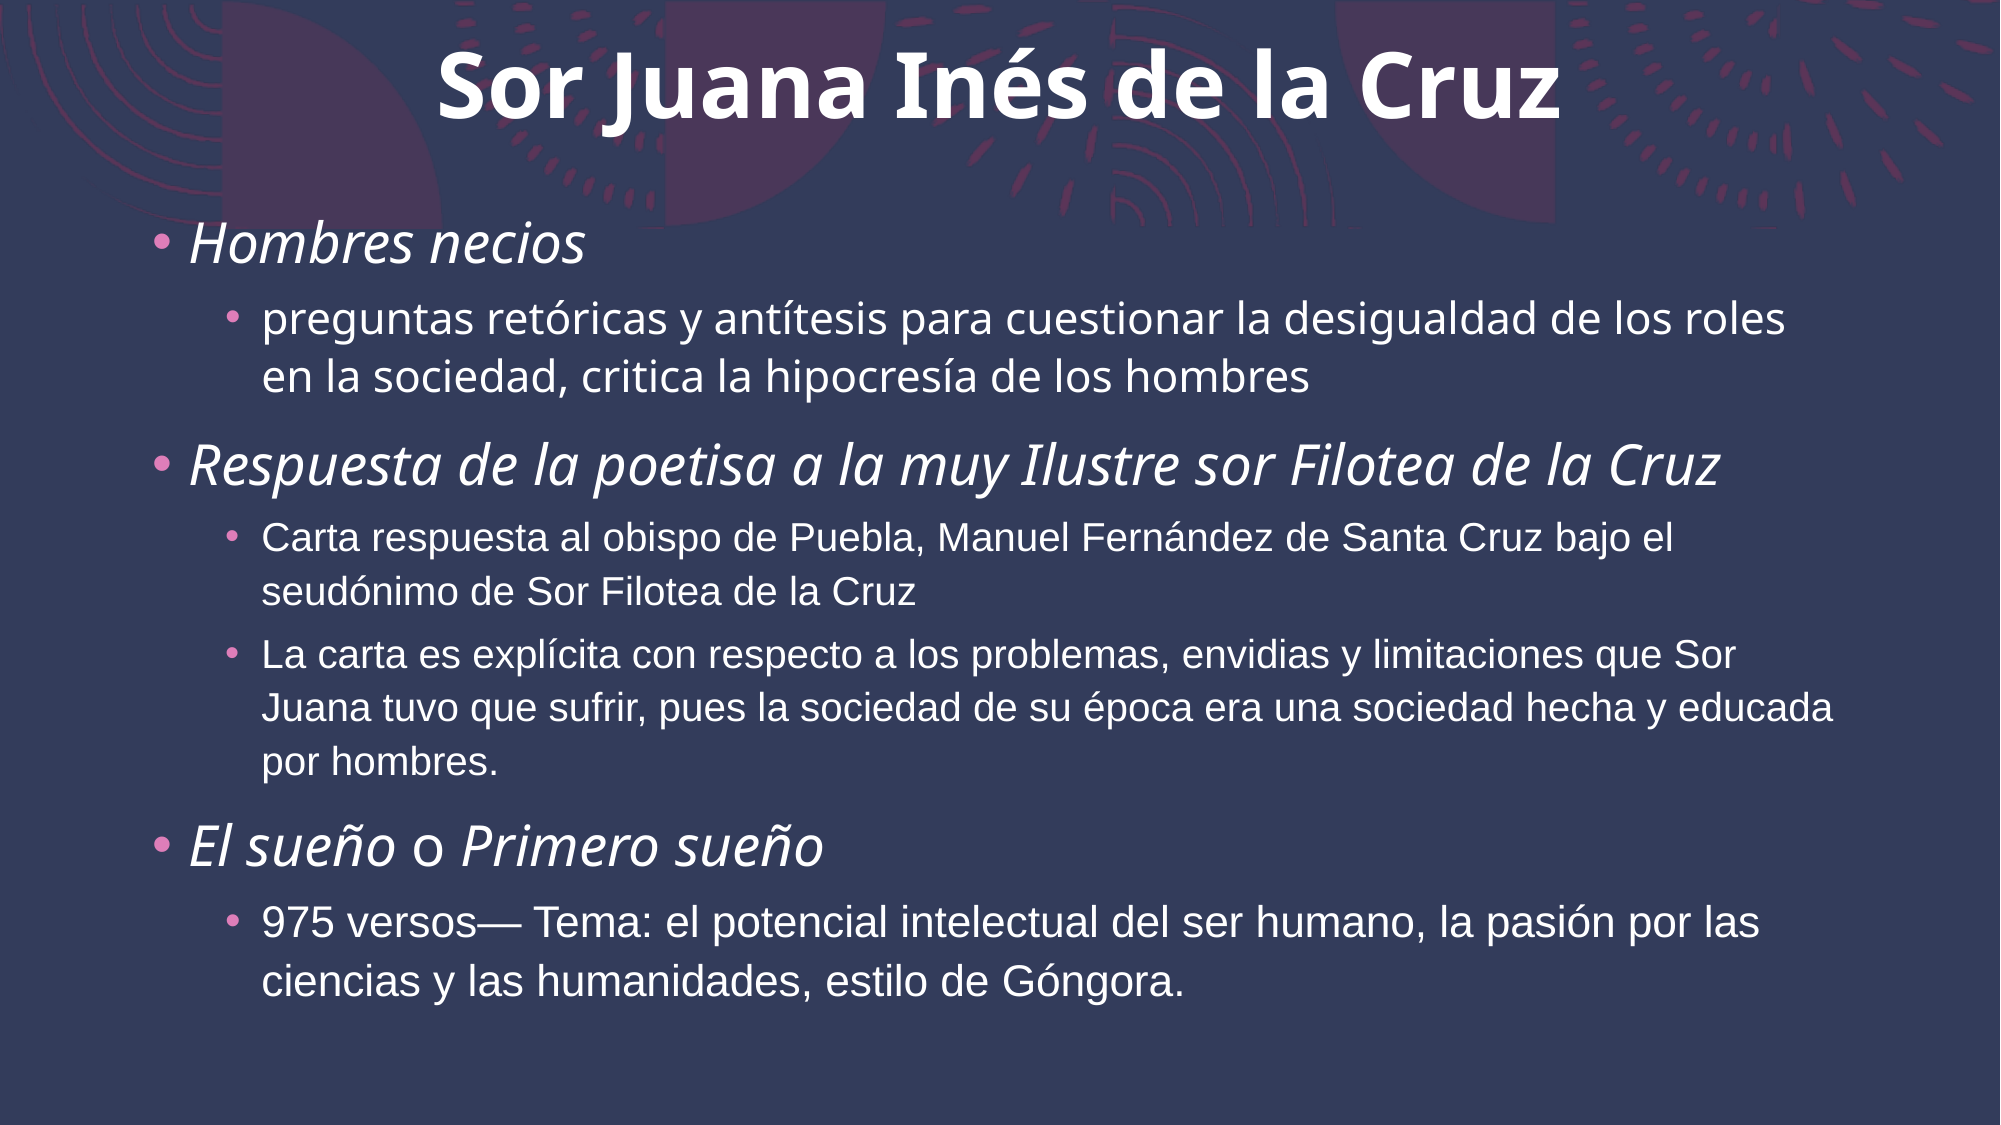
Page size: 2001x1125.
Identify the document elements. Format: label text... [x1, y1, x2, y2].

list Hombres necios preguntas retóricas y antítesis para cuestionar la desigualdad de los roles en la sociedad, critica la hipocresía de los hombres Respuesta de la poetisa a la muy Ilustre sor Filotea de la Cruz Carta respuesta al obispo de Puebla, Manuel Fernández de Santa Cruz bajo el seudónimo de Sor Filotea de la Cruz La carta es explícita con respecto a los problemas, envidias y limitaciones que Sor Juana tuvo que sufrir, pues la sociedad de su época era una sociedad hecha y educada por hombres. El sueño o Primero sueño 975 versos— Tema: el potencial intelectual del ser humano, la pasión por las ciencias y las humanidades, estilo de Góngora. [137, 192, 1863, 1021]
title Sor Juana Inés de la Cruz [137, 0, 1863, 164]
